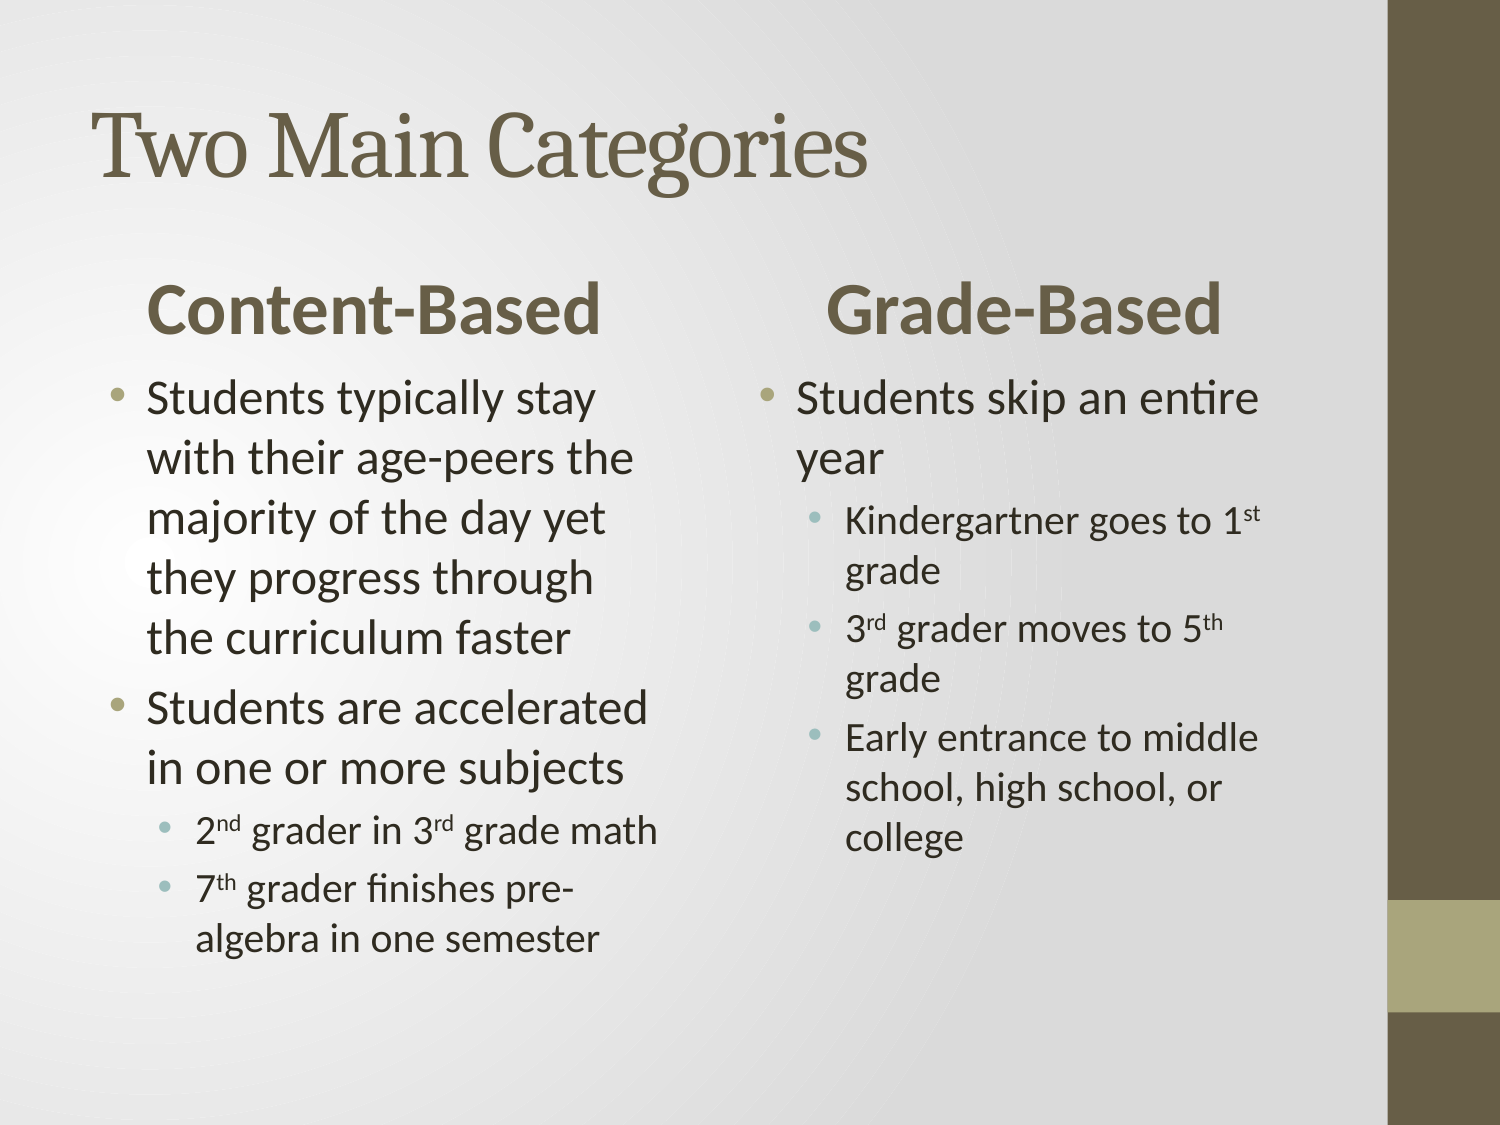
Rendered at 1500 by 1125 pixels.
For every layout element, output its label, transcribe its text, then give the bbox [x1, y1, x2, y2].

list Students skip an entire year Kindergartner goes to 1st grade 3rd grader moves to 5th grade Early entrance to middle school, high school, or college [725, 356, 1325, 1005]
list Grade-Based [725, 251, 1325, 356]
title Two Main Categories [75, 45, 1325, 233]
list Students typically stay with their age-peers the majority of the day yet they progress through the curriculum faster Students are accelerated in one or more subjects 2nd grader in 3rd grade math 7th grader finishes pre-algebra in one semester [75, 356, 675, 1005]
list Content-Based [75, 251, 675, 356]
